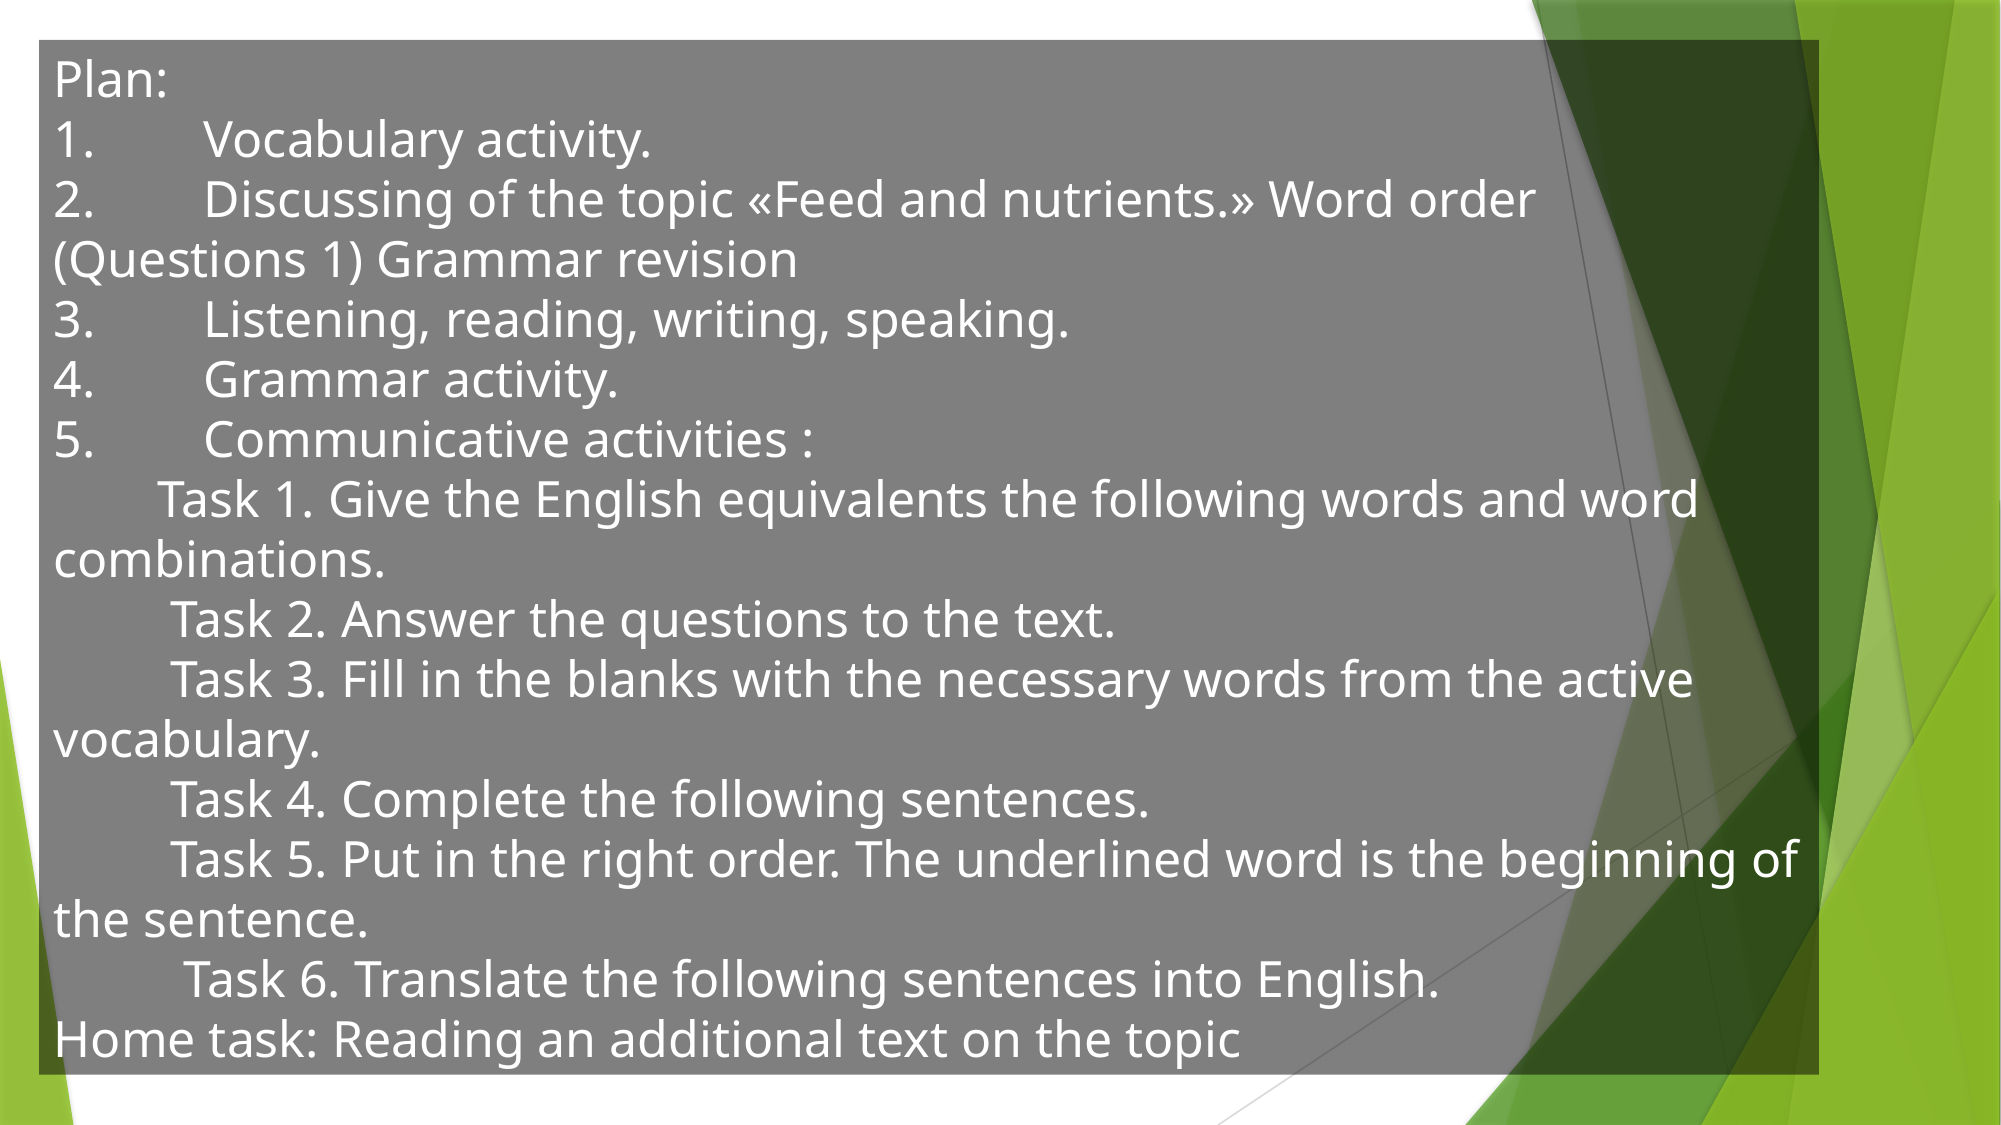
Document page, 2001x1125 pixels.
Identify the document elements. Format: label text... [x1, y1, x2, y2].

text_box Plan: 1. Vocabulary activity. 2. Discussing of the topic «Feed and nutrients.» Word order (Questions 1) Grammar revision 3. Listening, reading, writing, speaking. 4. Grammar activity. 5. Communicative activities : Task 1. Give the English equivalents the following words and word combinations. Task 2. Answer the questions to the text. Task 3. Fill in the blanks with the necessary words from the active vocabulary. Task 4. Complete the following sentences. Task 5. Put in the right order. The underlined word is the beginning of the sentence. Task 6. Translate the following sentences into English. Home task: Reading an additional text on the topic [39, 39, 1819, 1075]
